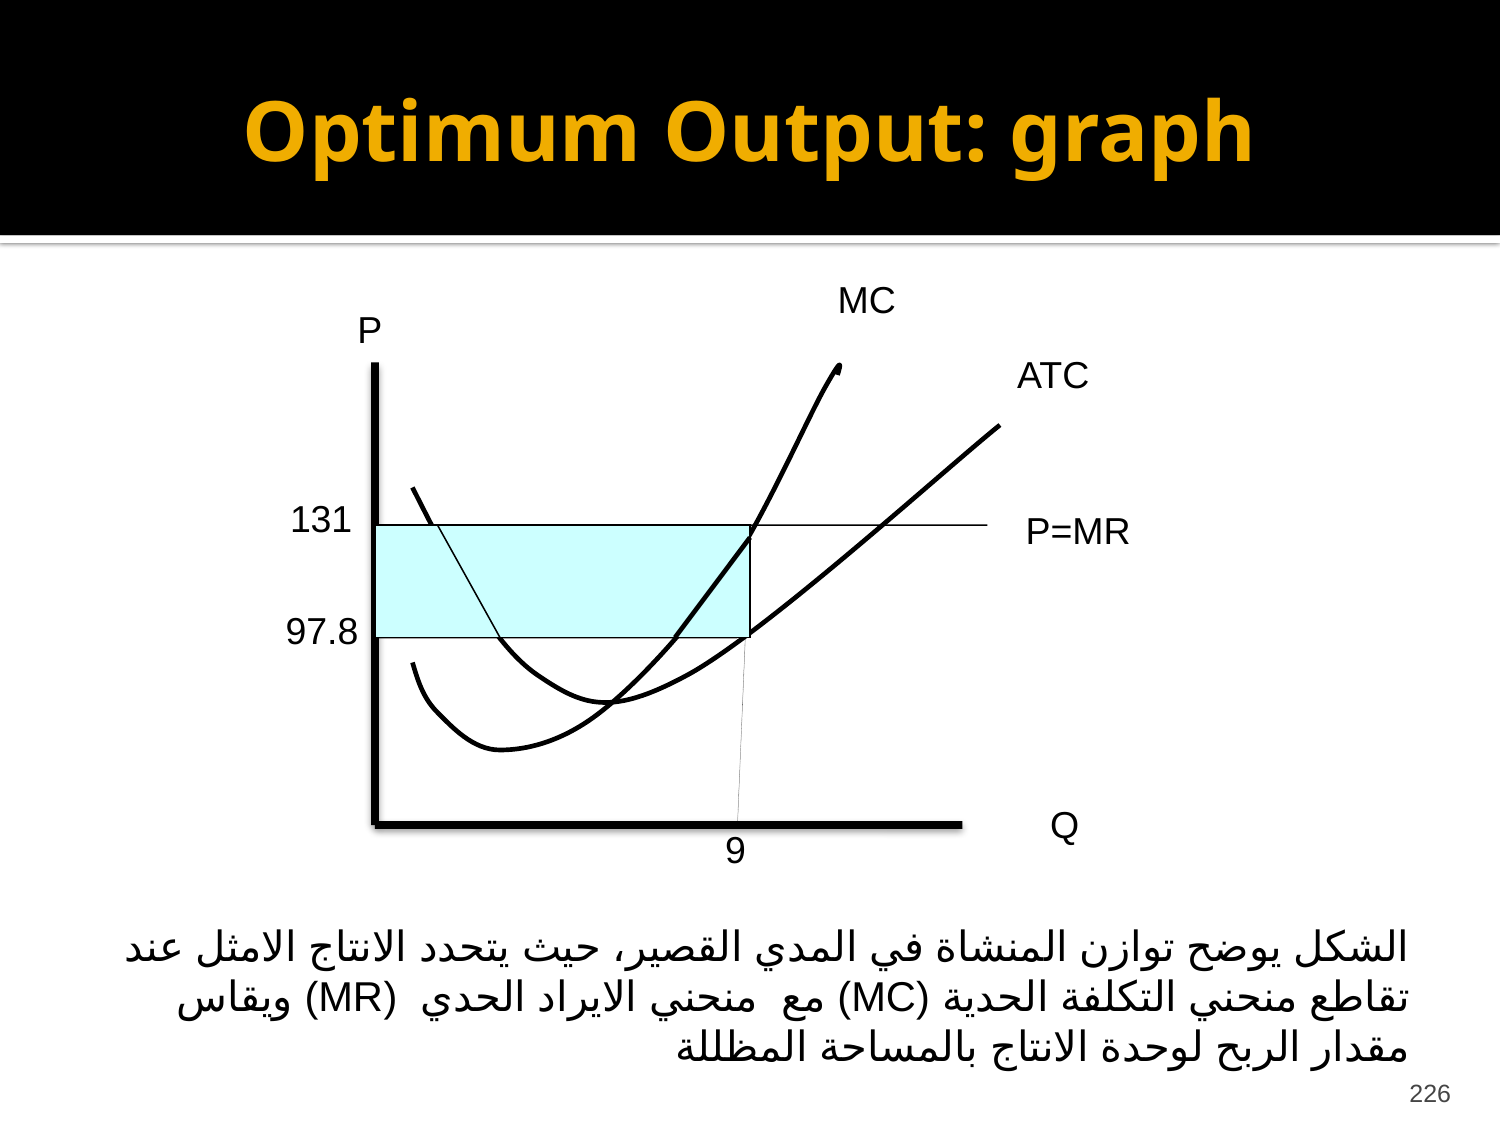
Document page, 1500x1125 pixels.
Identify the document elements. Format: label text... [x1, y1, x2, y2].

text_box 97.8 [270, 599, 374, 660]
text_box 131 [274, 487, 367, 548]
text_box الشكل يوضح توازن المنشاة في المدي القصير، حيث يتحدد الانتاج الامثل عند تقاطع منحني التكلفة الحدية (MC) مع منحني الايراد الحدي (MR) ويقاس مقدار الربح لوحدة الانتاج بالمساحة المظللة [74, 912, 1425, 1078]
slide_number 226 [1345, 1062, 1467, 1108]
text_box [374, 821, 710, 829]
text_box [412, 425, 1000, 633]
text_box P=MR [1010, 499, 1146, 560]
text_box 9 [710, 818, 761, 879]
text_box [371, 362, 379, 599]
text_box [412, 638, 612, 751]
text_box ATC [1002, 343, 1105, 404]
text_box [761, 821, 963, 829]
title Optimum Output: graph [75, 25, 1425, 231]
text_box P [342, 298, 397, 359]
text_box [499, 638, 744, 703]
text_box [720, 364, 840, 454]
text_box [374, 525, 750, 638]
text_box [371, 638, 379, 824]
text_box MC [822, 268, 911, 329]
text_box Q [1035, 793, 1094, 854]
